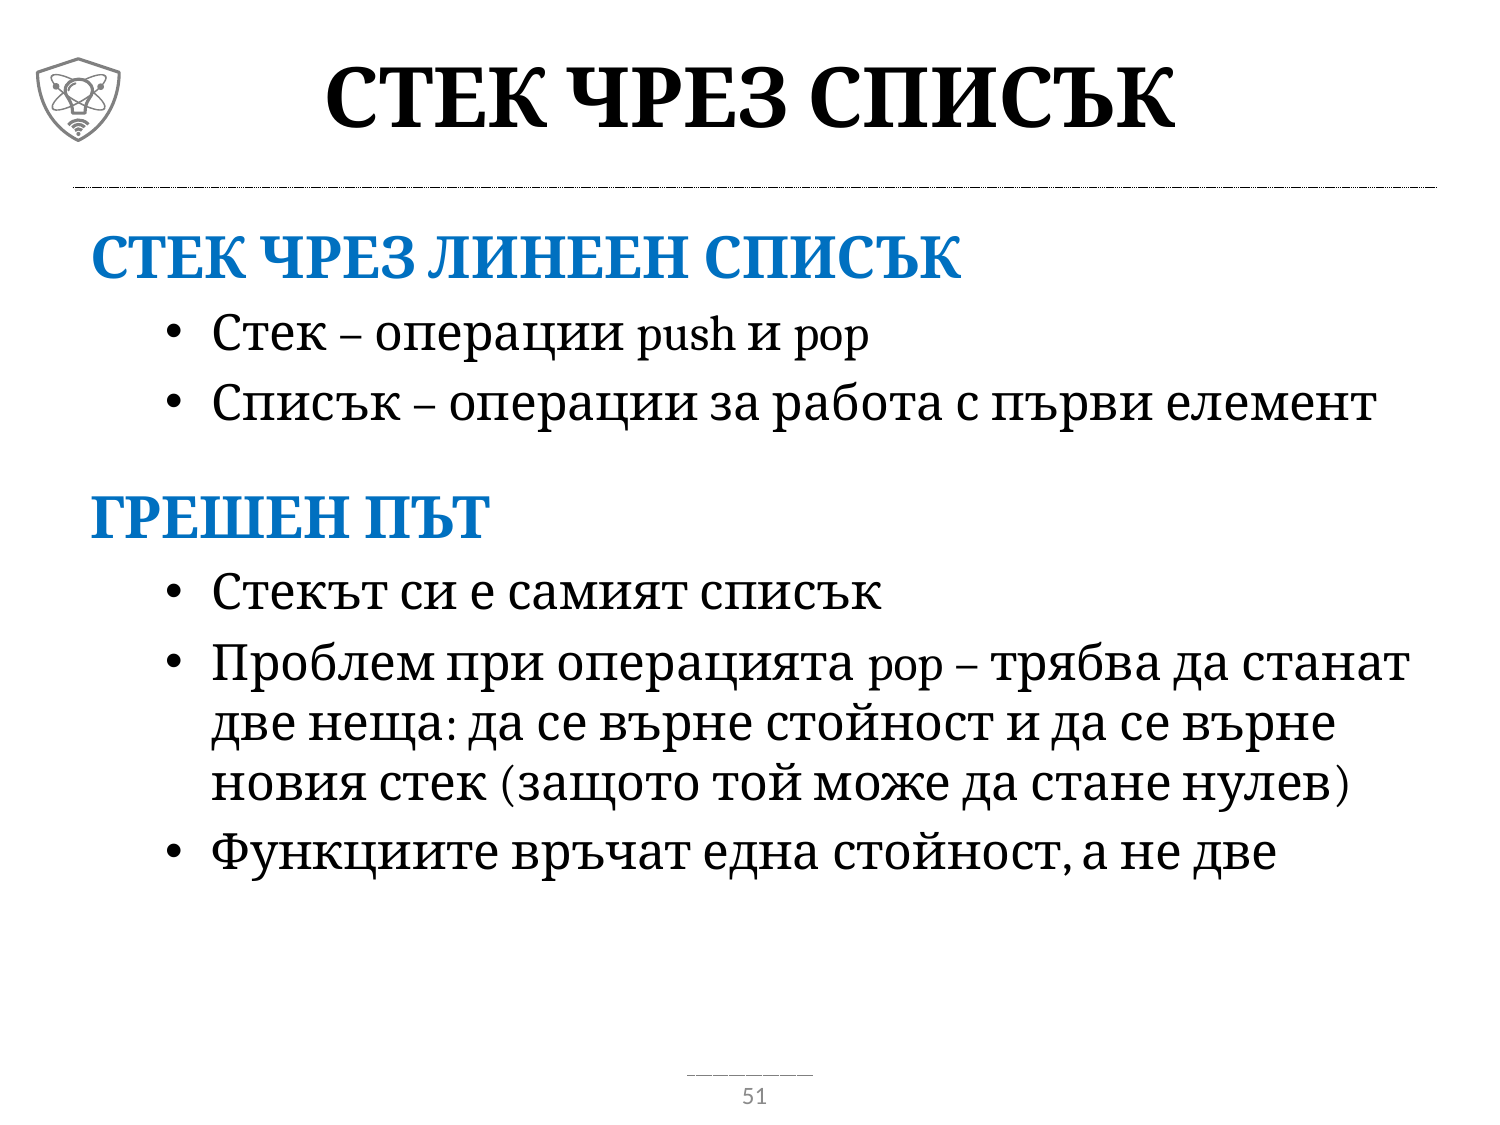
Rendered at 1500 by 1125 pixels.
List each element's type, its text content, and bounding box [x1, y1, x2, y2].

title Стек чрез списък [0, 0, 1500, 188]
slide_number 51 [579, 1065, 930, 1125]
list Стек чрез линеен списък Стек – операции push и pop Списък – операции за работа с първи елемент Грешен път Стекът си е самият списък Проблем при операцията pop – трябва да станат две неща: да се върне стойност и да се върне новия стек (защото той може да стане нулев) Функциите връчат една стойност, а не две [75, 212, 1450, 1063]
